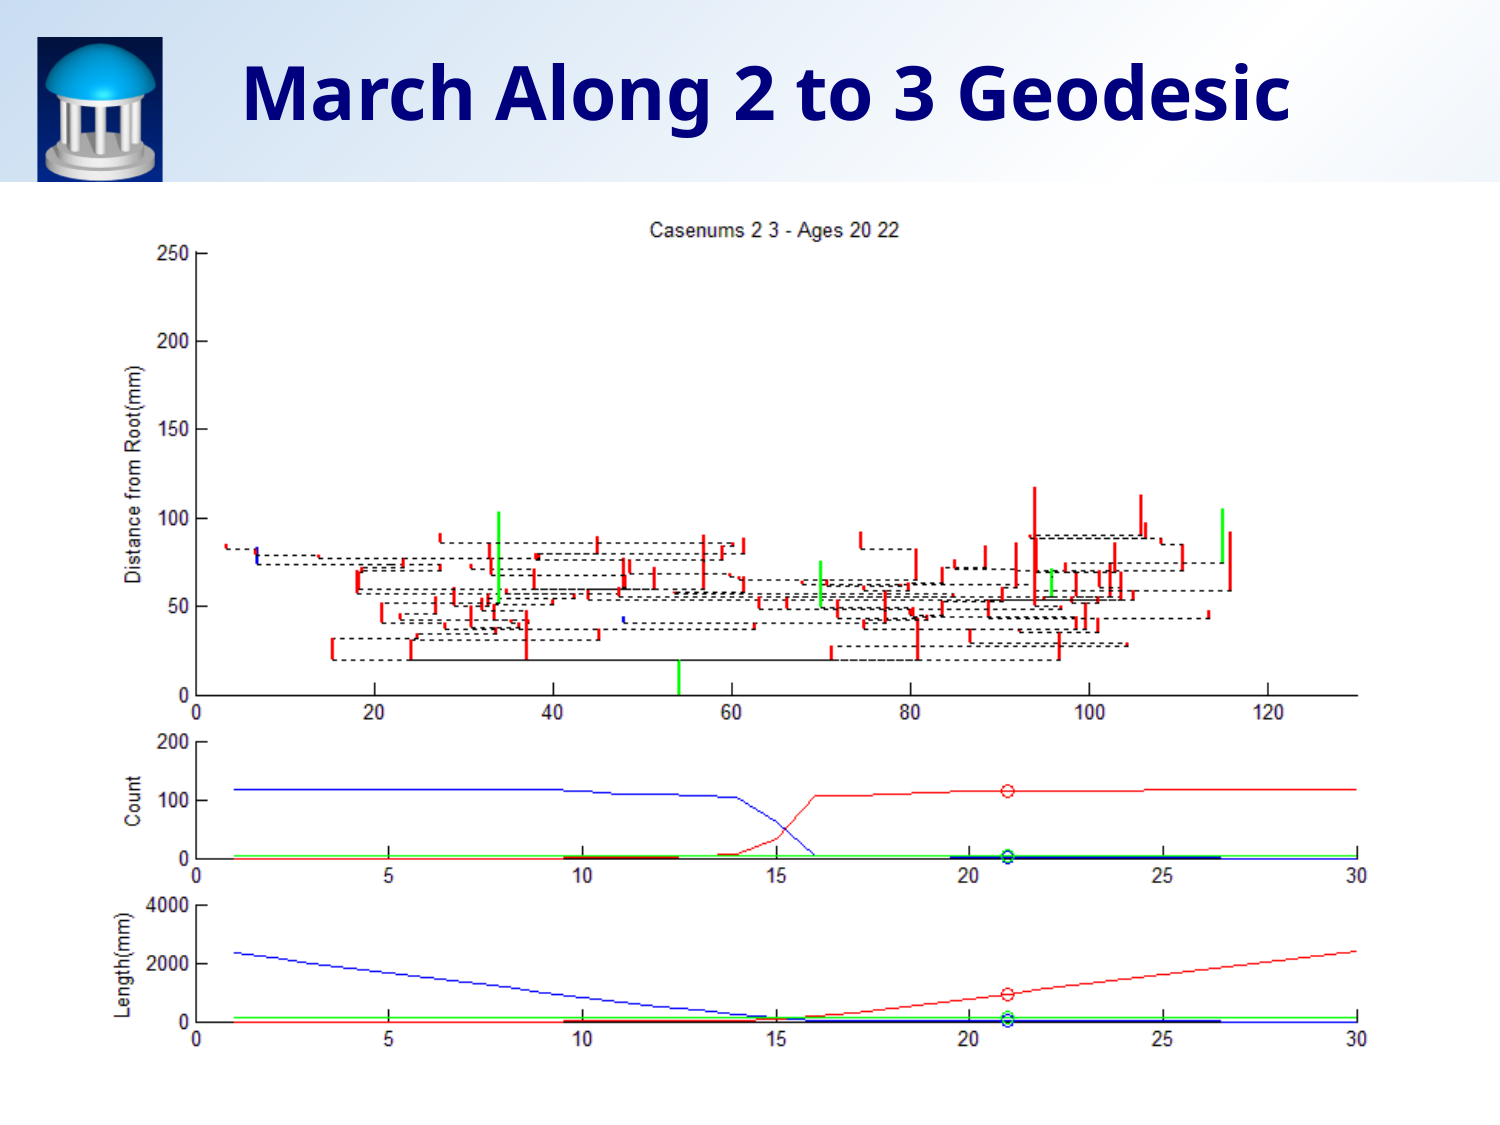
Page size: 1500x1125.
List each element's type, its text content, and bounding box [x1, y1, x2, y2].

title March Along 2 to 3 Geodesic [224, 24, 1438, 156]
picture [0, 182, 1500, 1125]
